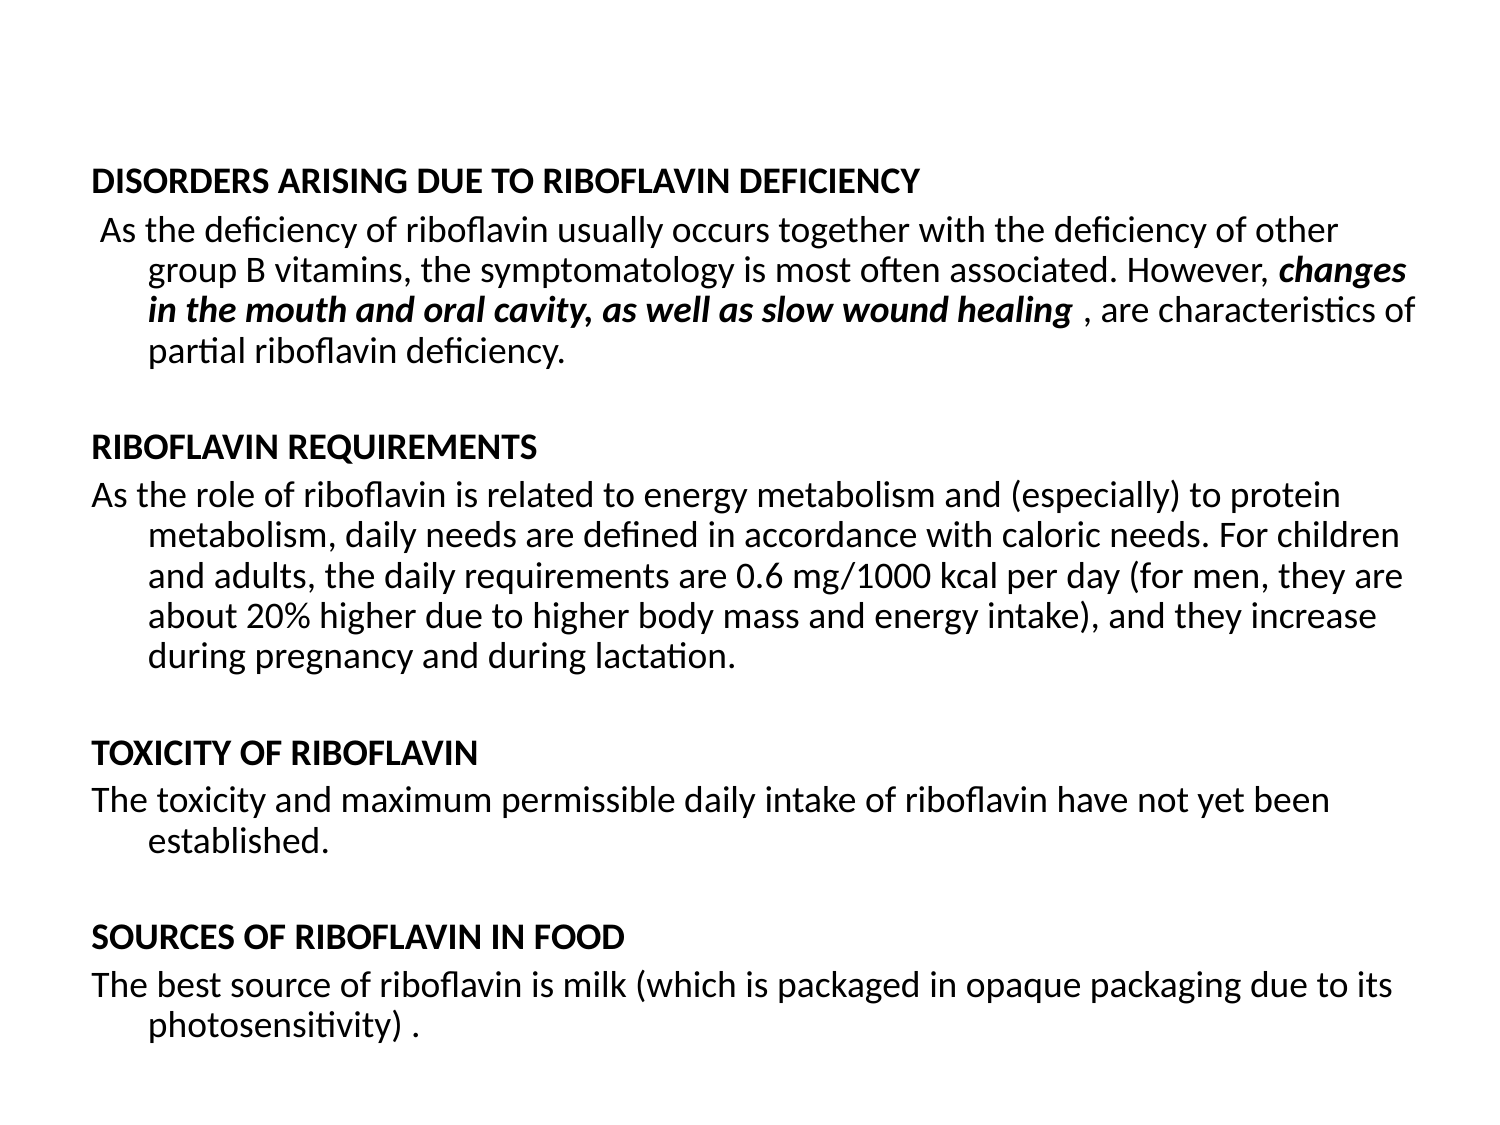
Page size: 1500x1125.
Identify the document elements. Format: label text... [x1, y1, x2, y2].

text_box DISORDERS ARISING DUE TO RIBOFLAVIN DEFICIENCY As the deficiency of riboflavin usually occurs together with the deficiency of other group B vitamins, the symptomatology is most often associated. However, changes in the mouth and oral cavity, as well as slow wound healing , are characteristics of partial riboflavin deficiency. RIBOFLAVIN REQUIREMENTS As the role of riboflavin is related to energy metabolism and (especially) to protein metabolism, daily needs are defined in accordance with caloric needs. For children and adults, the daily requirements are 0.6 mg/1000 kcal per day (for men, they are about 20% higher due to higher body mass and energy intake), and they increase during pregnancy and during lactation. TOXICITY OF RIBOFLAVIN The toxicity and maximum permissible daily intake of riboflavin have not yet been established. SOURCES OF RIBOFLAVIN IN FOOD The best source of riboflavin is milk (which is packaged in opaque packaging due to its photosensitivity) . [76, 101, 1440, 1083]
